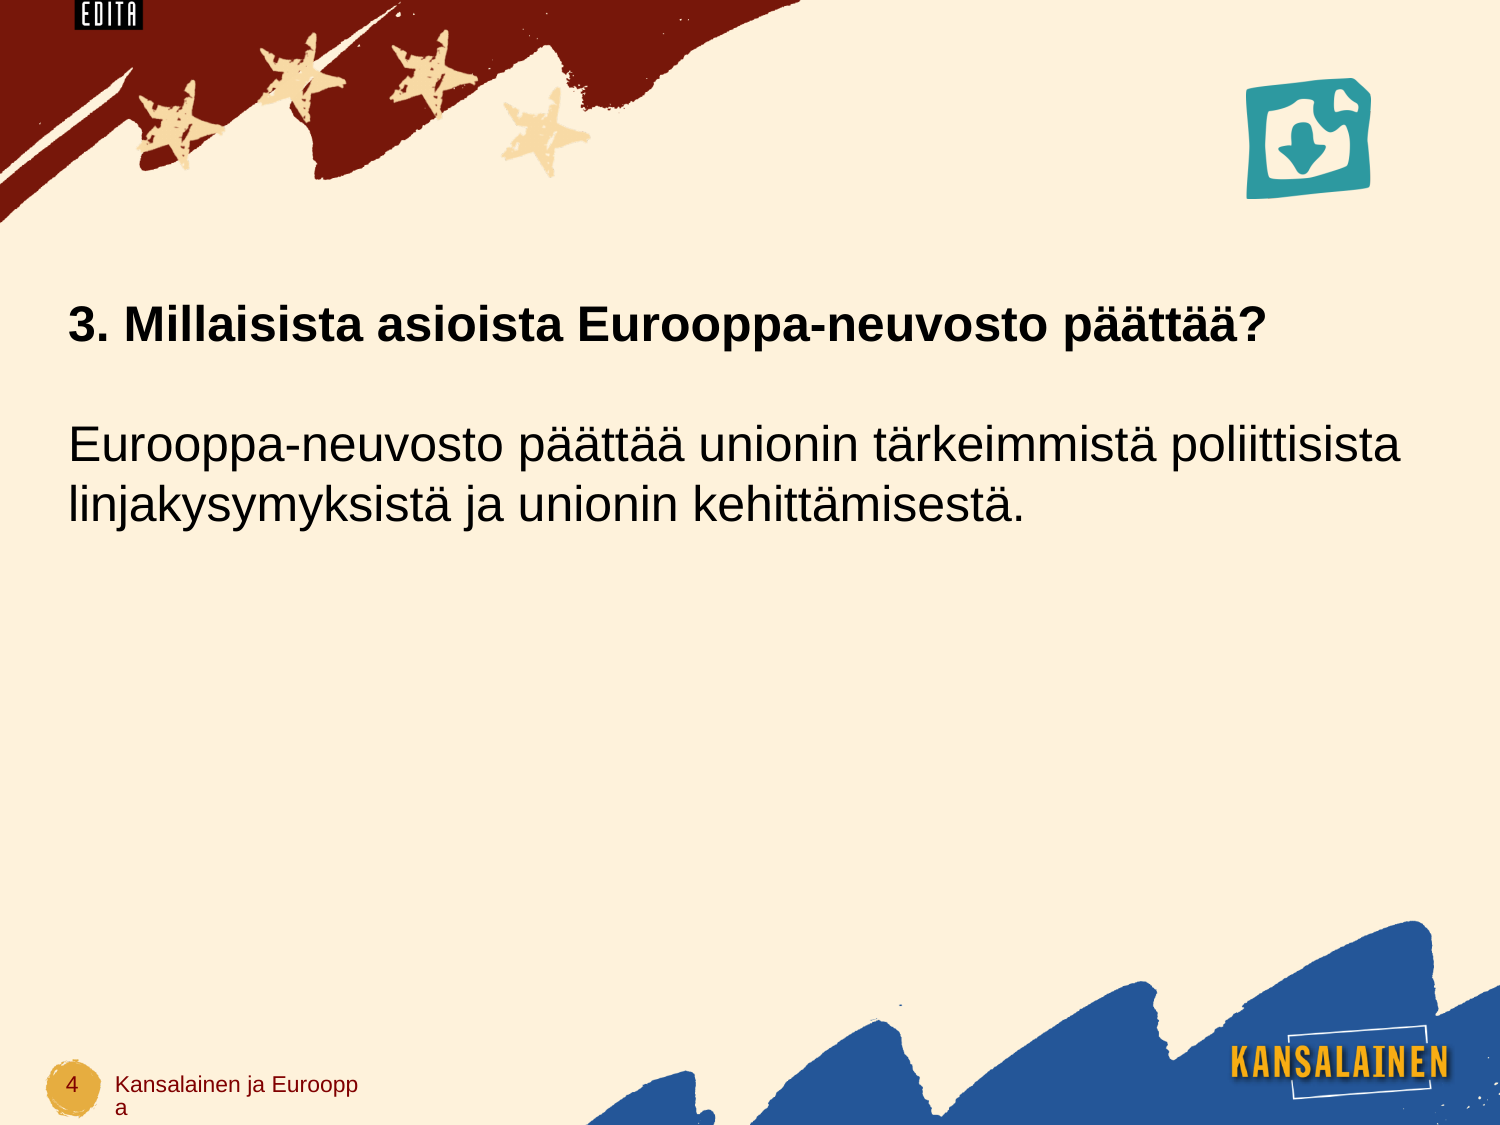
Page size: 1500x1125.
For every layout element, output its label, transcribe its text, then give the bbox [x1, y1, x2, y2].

footer Kansalainen ja Eurooppa [99, 1062, 376, 1125]
text_box 3. Millaisista asioista Eurooppa-neuvosto päättää? Eurooppa-neuvosto päättää unionin tärkeimmistä poliittisista linjakysymyksistä ja unionin kehittämisestä. [53, 283, 1447, 539]
picture [0, 0, 1500, 1125]
slide_number 4 [37, 1062, 99, 1125]
